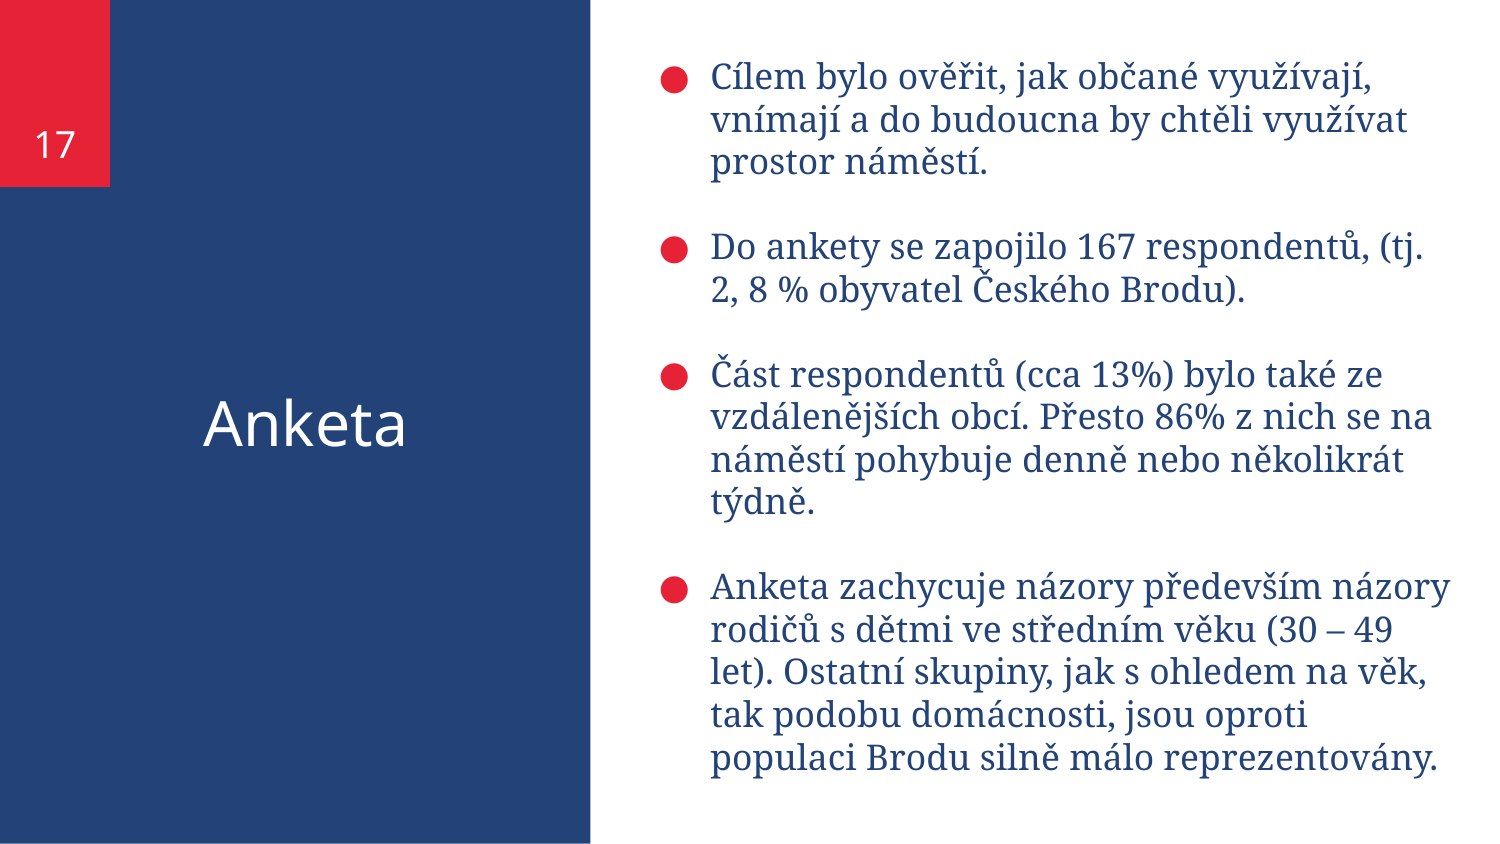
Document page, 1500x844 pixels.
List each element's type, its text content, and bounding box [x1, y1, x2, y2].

slide_number 17 [0, 0, 110, 187]
list Anketa [38, 348, 553, 496]
list Cílem bylo ověřit, jak občané využívají, vnímají a do budoucna by chtěli využívat prostor náměstí. Do ankety se zapojilo 167 respondentů, (tj. 2, 8 % obyvatel Českého Brodu). Část respondentů (cca 13%) bylo také ze vzdálenějších obcí. Přesto 86% z nich se na náměstí pohybuje denně nebo několikrát týdně. Anketa zachycuje názory především názory rodičů s dětmi ve středním věku (30 – 49 let). Ostatní skupiny, jak s ohledem na věk, tak podobu domácnosti, jsou oproti populaci Brodu silně málo reprezentovány. [630, 42, 1464, 801]
